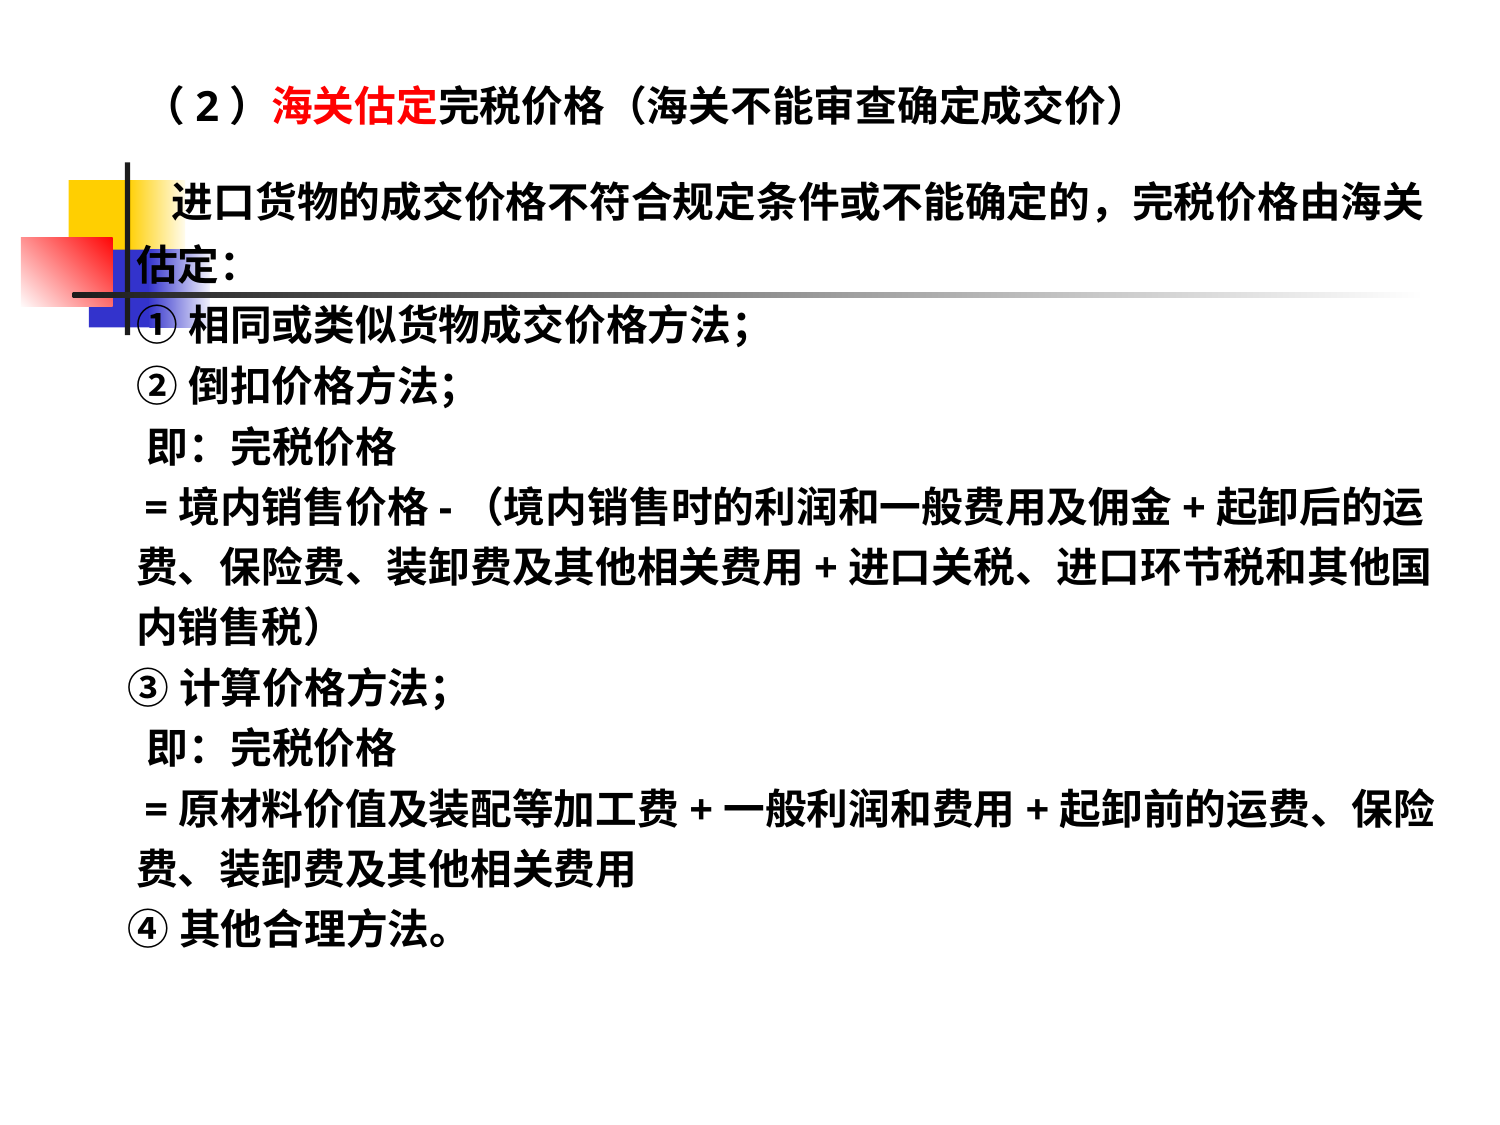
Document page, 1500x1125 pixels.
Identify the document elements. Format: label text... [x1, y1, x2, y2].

title （2）海关估定完税价格（海关不能审查确定成交价） [128, 54, 1408, 136]
list 进口货物的成交价格不符合规定条件或不能确定的，完税价格由海关估定： ①相同或类似货物成交价格方法； ②倒扣价格方法； 即：完税价格 =境内销售价格-（境内销售时的利润和一般费用及佣金+起卸后的运费、保险费、装卸费及其他相关费用+进口关税、进口环节税和其他国内销售税） ③计算价格方法； 即：完税价格 =原材料价值及装配等加工费+一般利润和费用+起卸前的运费、保险费、装卸费及其他相关费用 ④其他合理方法。 [64, 136, 1475, 1007]
